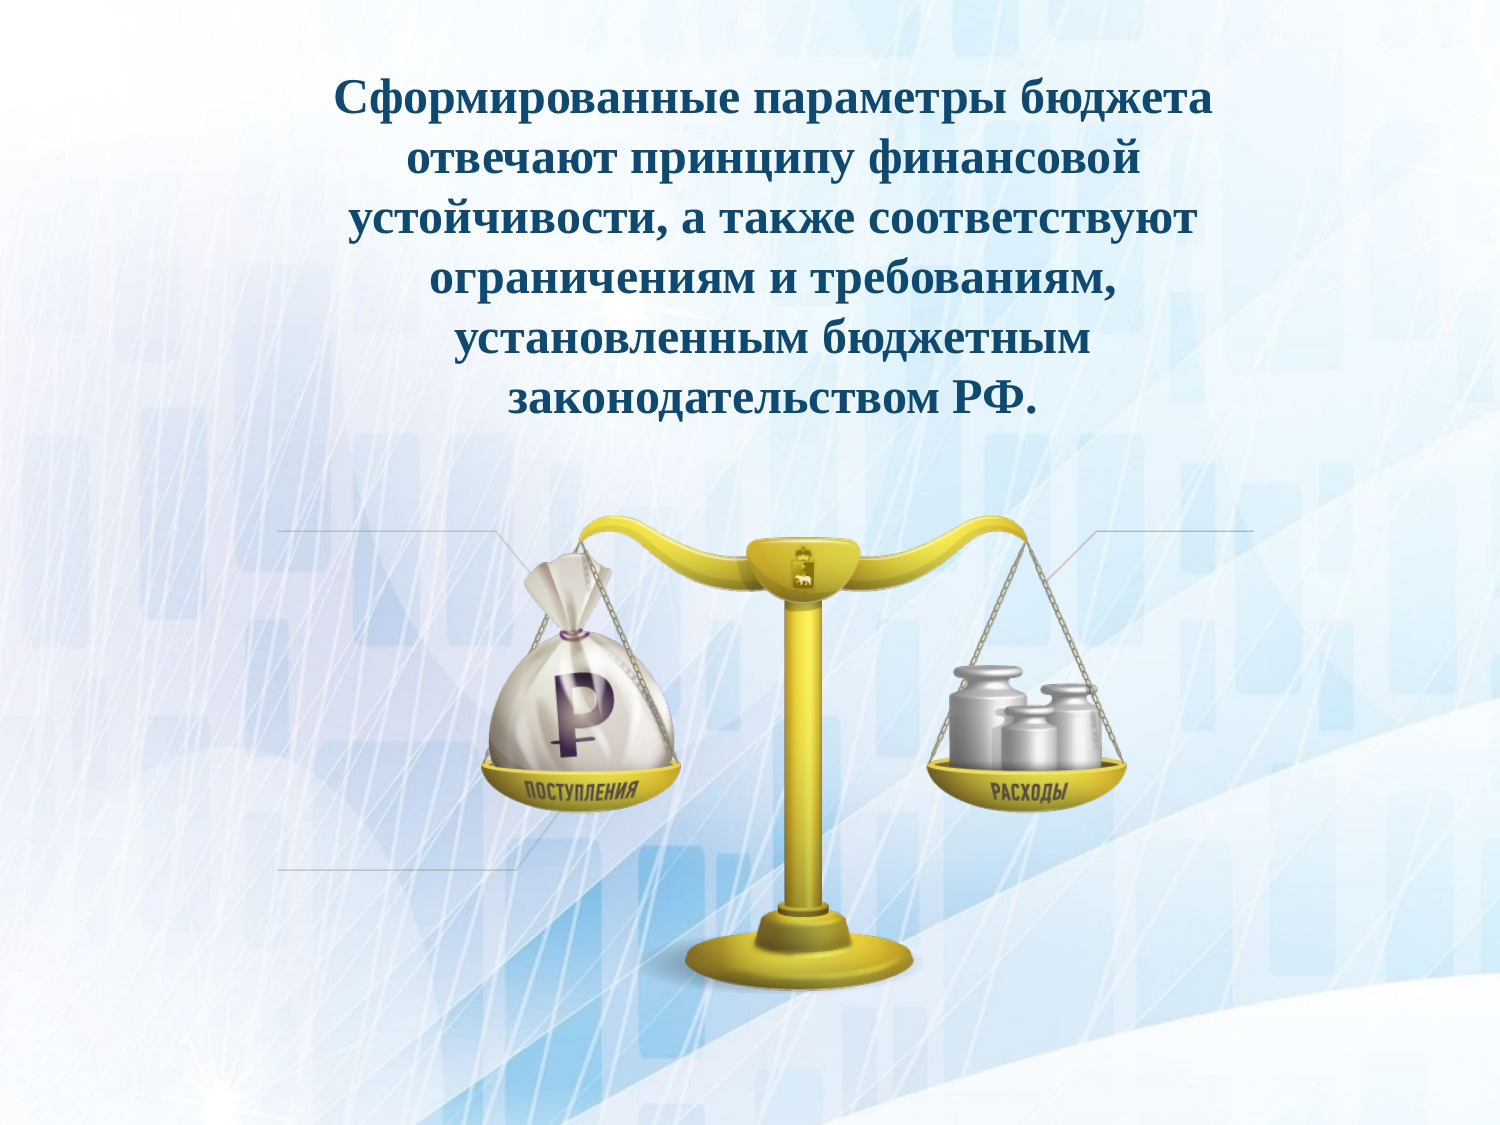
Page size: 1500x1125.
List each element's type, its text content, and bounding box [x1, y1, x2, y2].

picture [0, 0, 1500, 1125]
list Сформированные параметры бюджета отвечают принципу финансовой устойчивости, а также соответствуют ограничениям и требованиям, установленным бюджетным законодательством РФ. [194, 219, 1306, 480]
